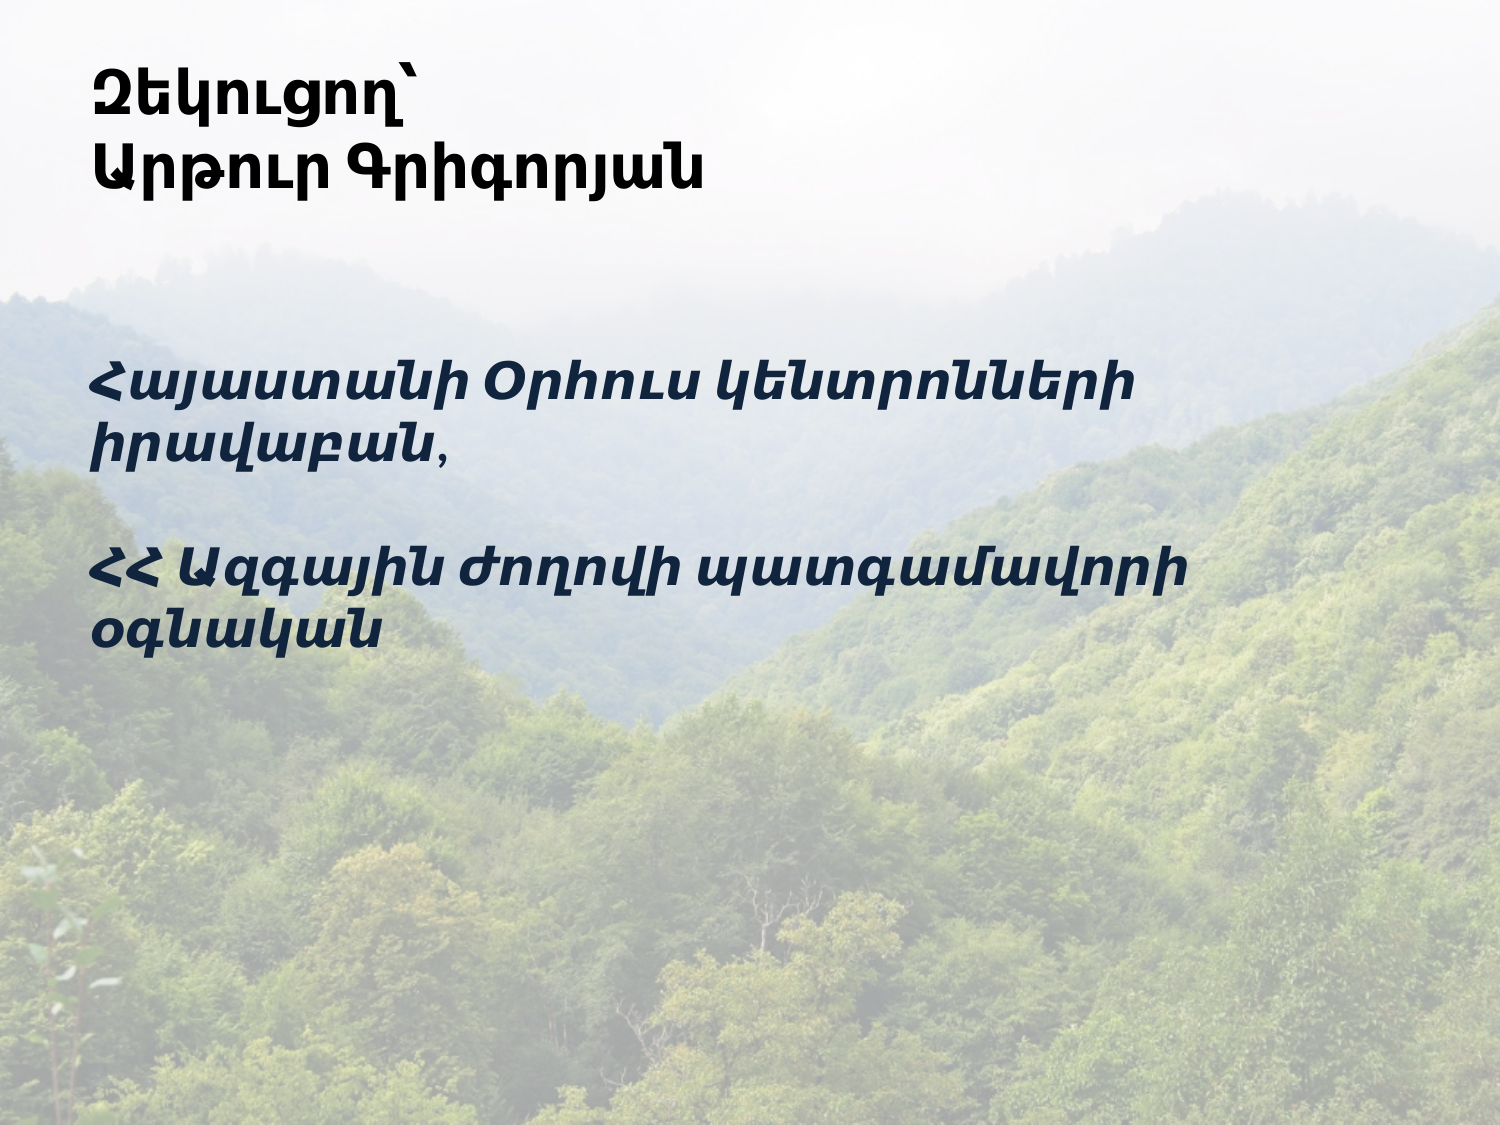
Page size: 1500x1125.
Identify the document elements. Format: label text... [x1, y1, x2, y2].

title Զեկուցող՝ Արթուր Գրիգորյան Հայաստանի Օրհուս կենտրոնների իրավաբան, ՀՀ Ազգային ժողովի պատգամավորի օգնական [75, 45, 1425, 740]
